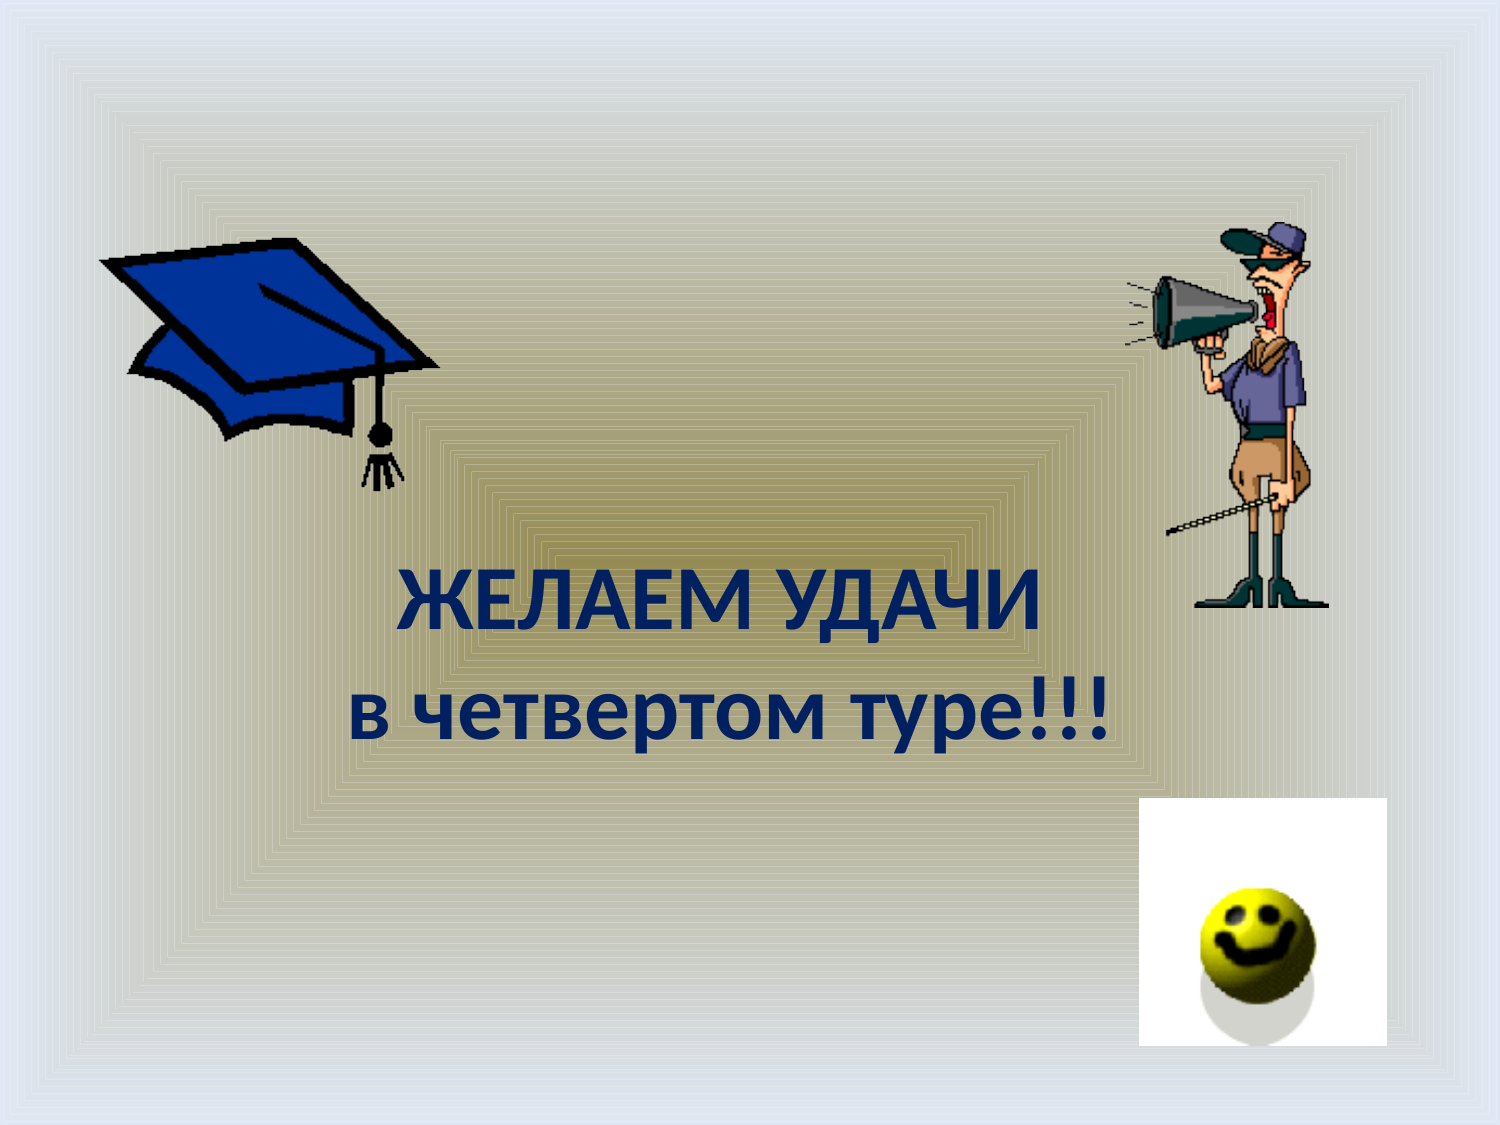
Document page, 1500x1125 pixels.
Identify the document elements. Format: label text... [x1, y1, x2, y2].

title ЖЕЛАЕМ УДАЧИ в четвертом туре!!! [93, 527, 1369, 769]
picture [1139, 798, 1387, 1046]
picture [1124, 222, 1329, 608]
picture [93, 234, 449, 496]
